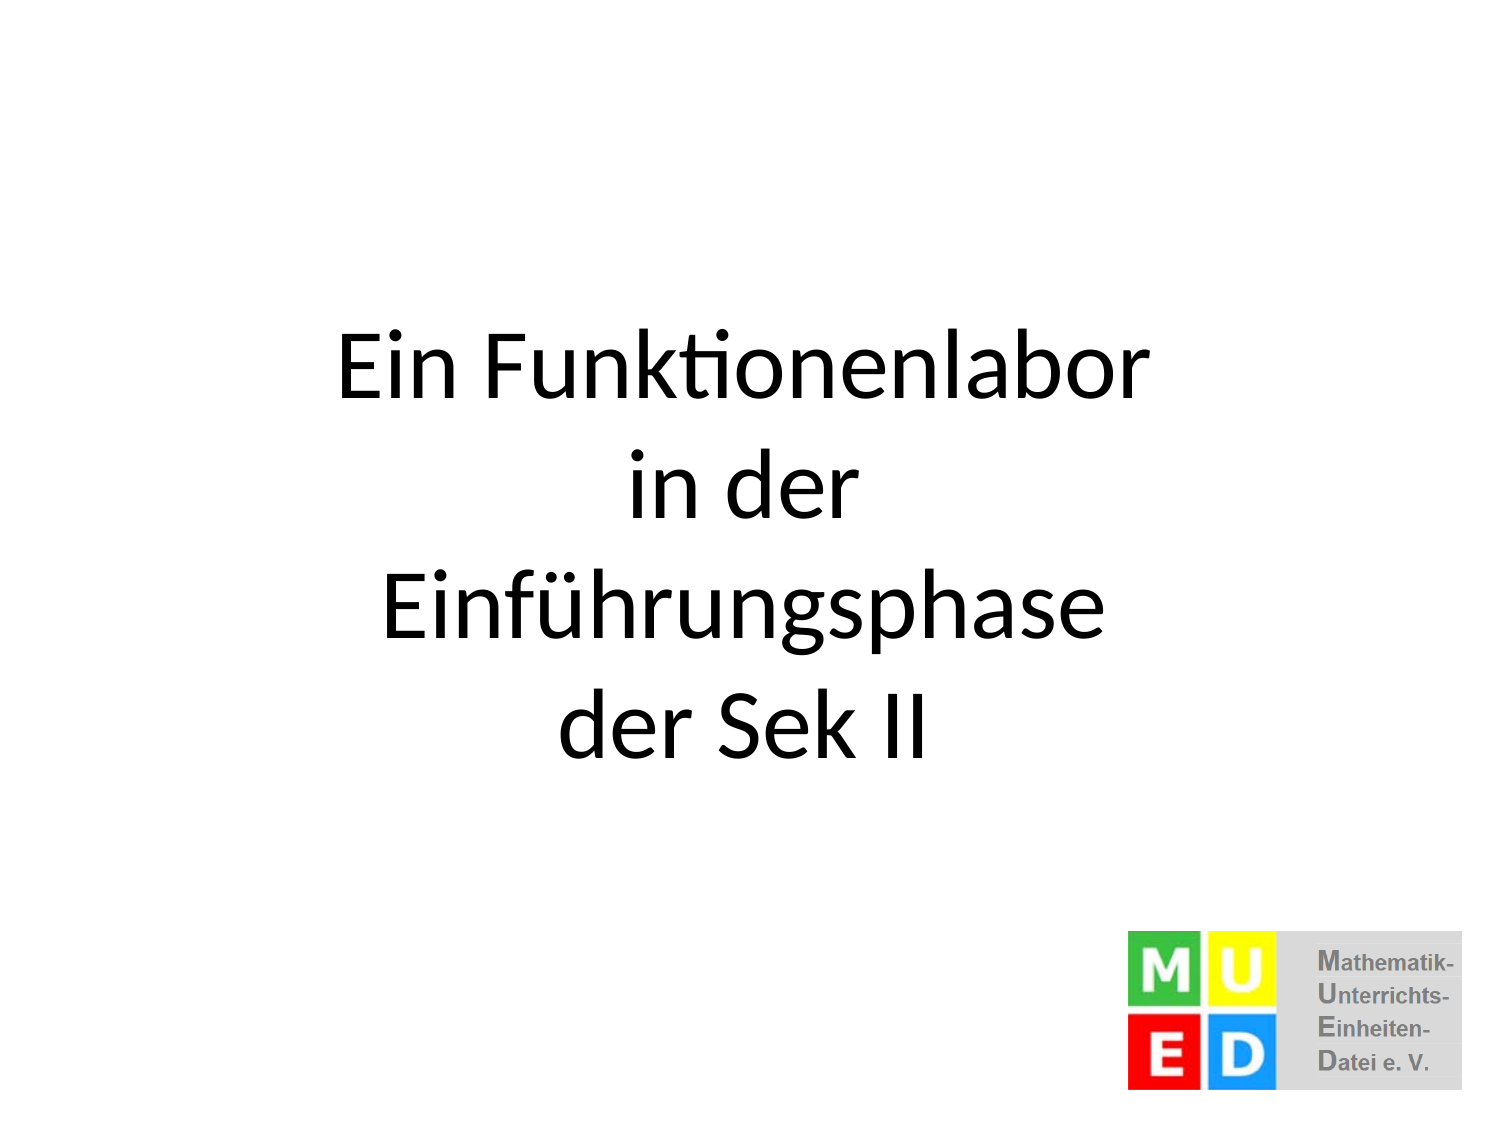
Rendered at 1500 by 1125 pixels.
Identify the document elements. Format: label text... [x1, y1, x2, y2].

text_box Ein Funktionenlabor in der Einführungsphase der Sek II [159, 290, 1329, 786]
picture [1127, 931, 1463, 1091]
